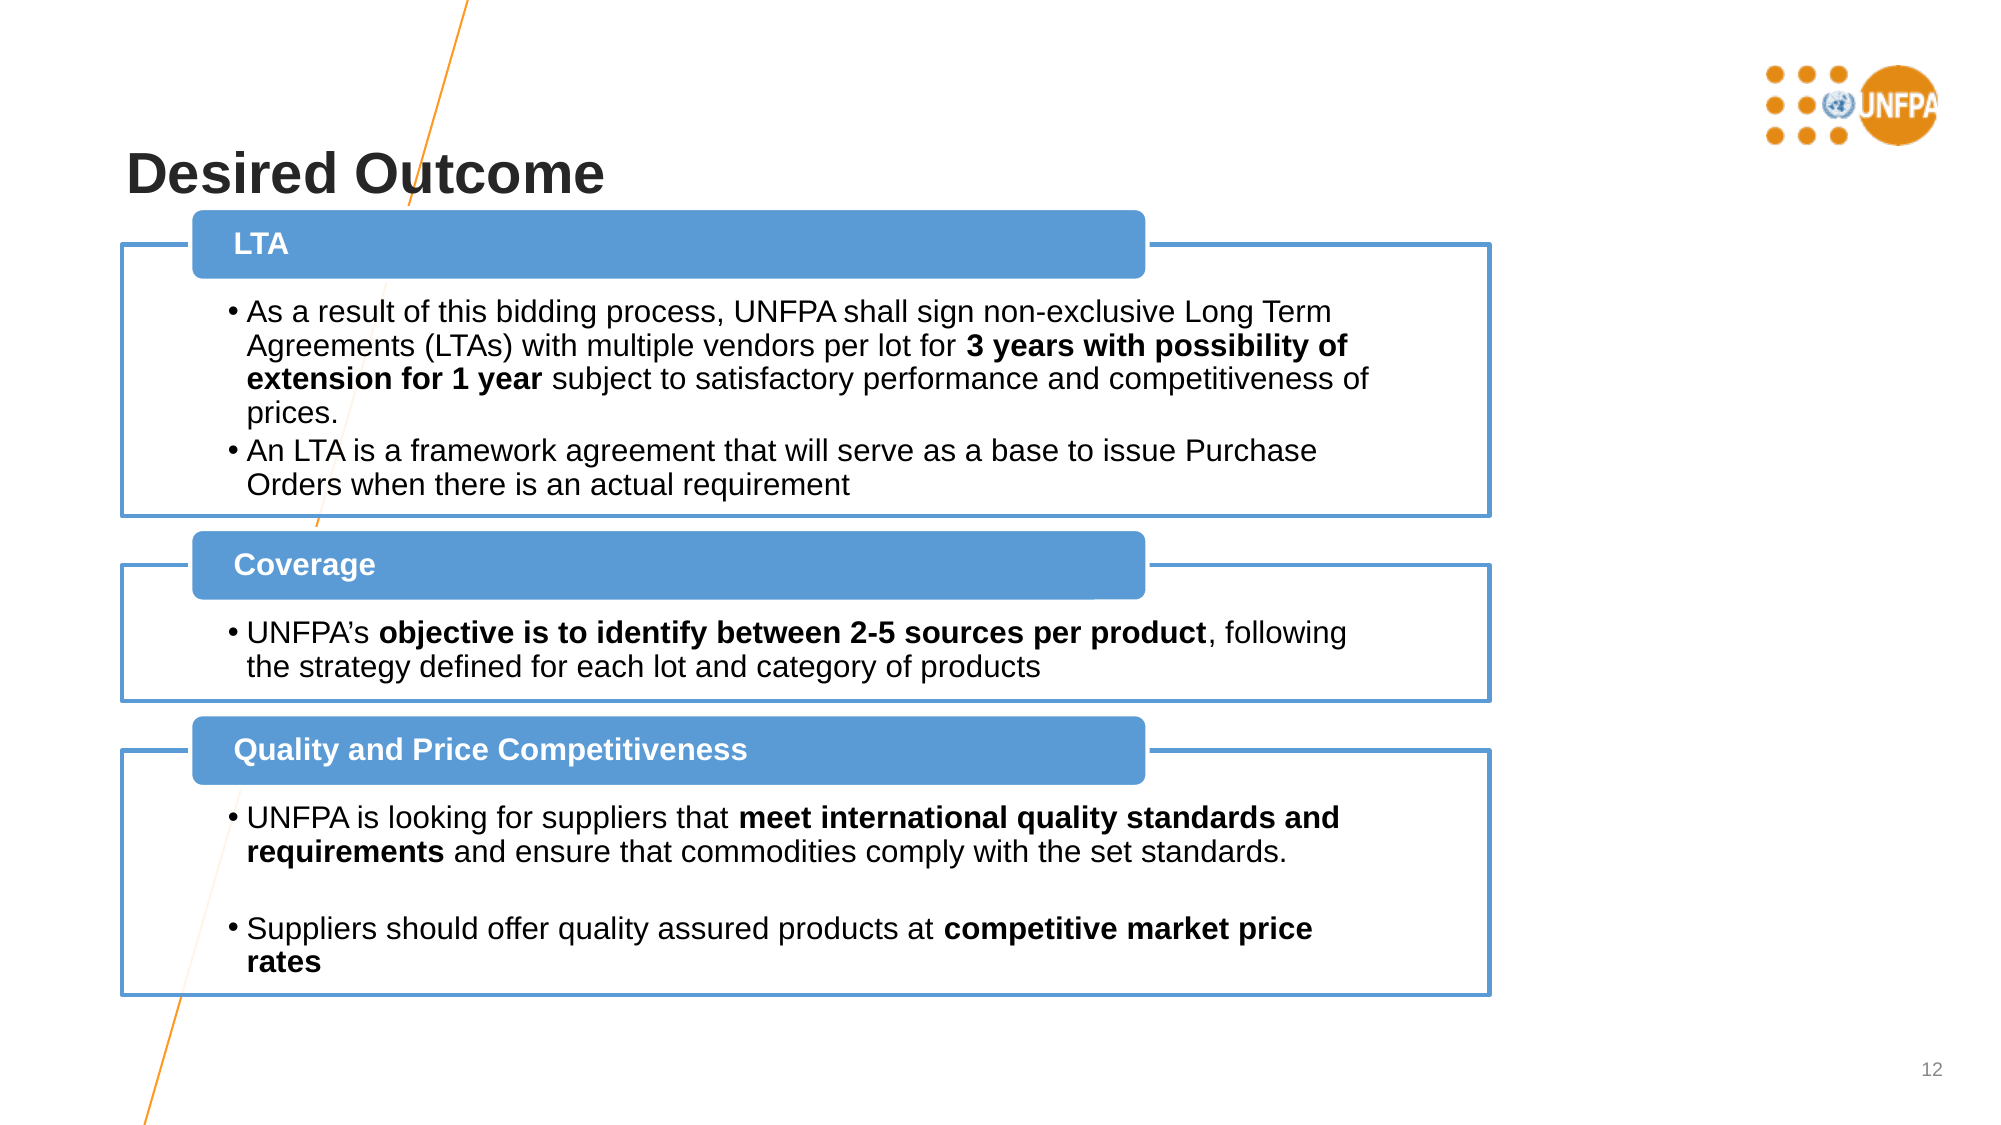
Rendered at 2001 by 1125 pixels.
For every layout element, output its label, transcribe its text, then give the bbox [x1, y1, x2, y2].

title Desired Outcome [111, 38, 1659, 330]
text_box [121, 205, 1490, 998]
picture [1766, 65, 1939, 146]
slide_number 12 [1887, 1051, 1958, 1086]
